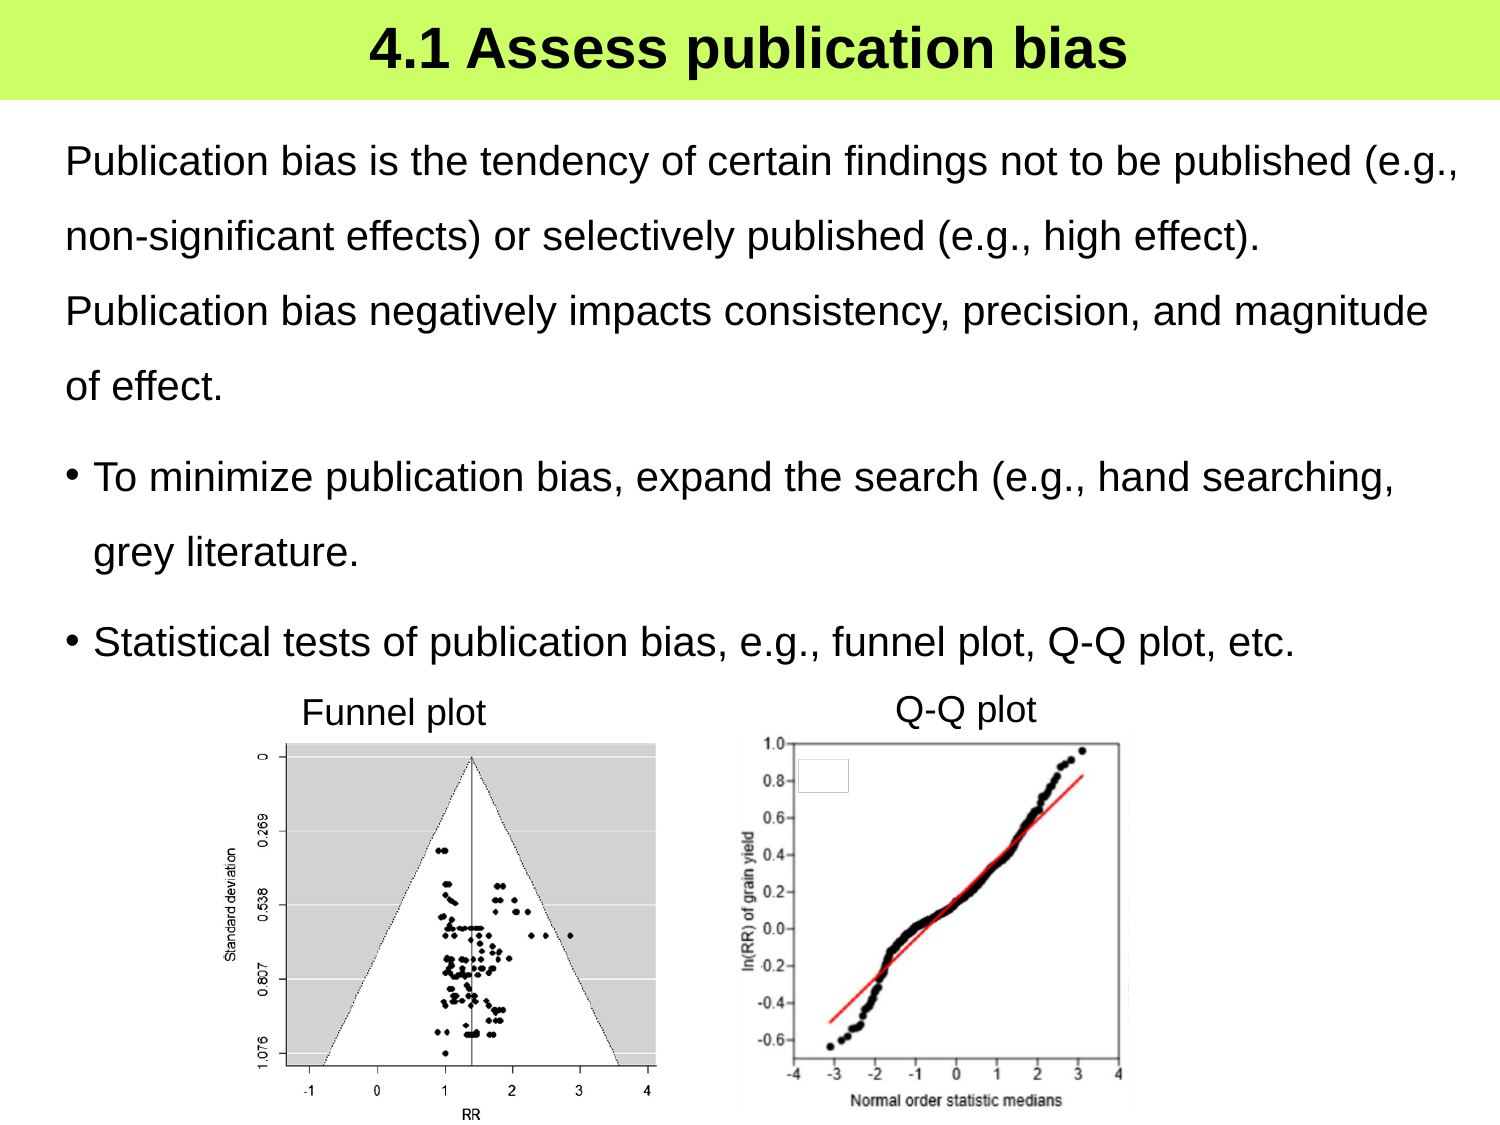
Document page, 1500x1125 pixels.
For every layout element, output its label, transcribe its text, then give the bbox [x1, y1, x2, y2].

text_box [211, 677, 1182, 1121]
text_box 4.1 Assess publication bias [0, 0, 1500, 100]
list Publication bias is the tendency of certain findings not to be published (e.g., non-significant effects) or selectively published (e.g., high effect). Publication bias negatively impacts consistency, precision, and magnitude of effect. To minimize publication bias, expand the search (e.g., hand searching, grey literature. Statistical tests of publication bias, e.g., funnel plot, Q-Q plot, etc. [50, 101, 1475, 550]
